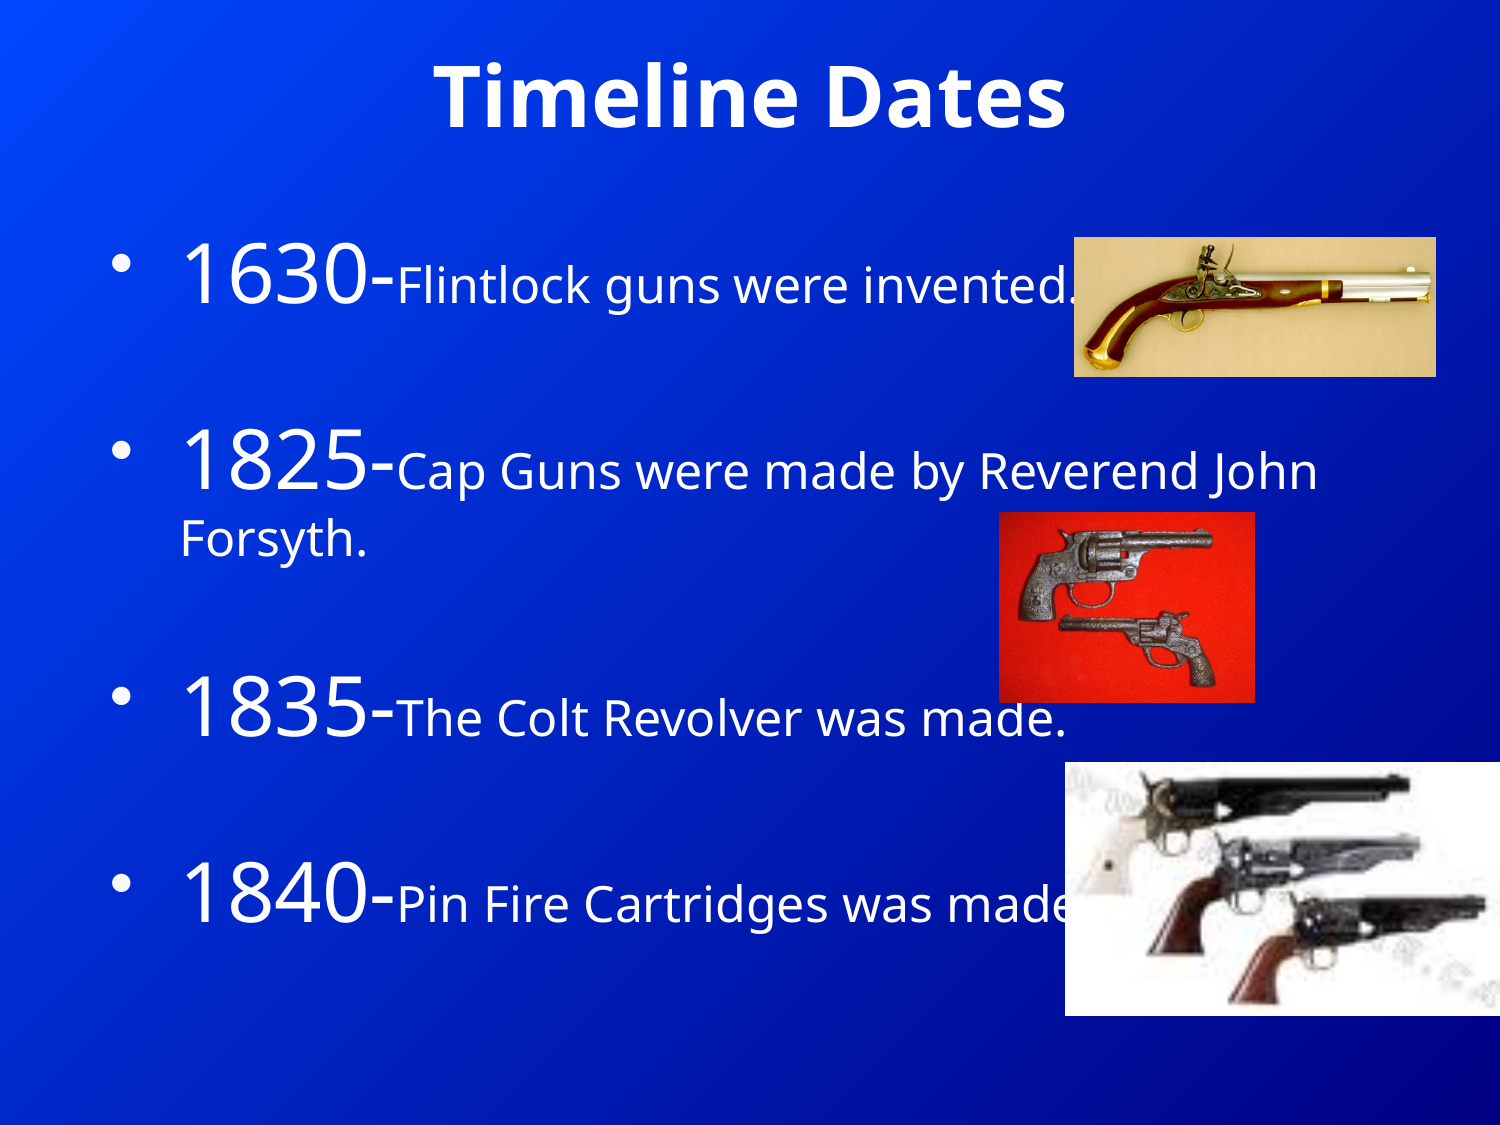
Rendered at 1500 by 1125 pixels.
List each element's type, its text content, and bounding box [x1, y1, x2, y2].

title Timeline Dates [75, 0, 1425, 188]
picture [999, 512, 1255, 704]
picture [1074, 237, 1436, 378]
list 1630-Flintlock guns were invented. 1825-Cap Guns were made by Reverend John Forsyth. 1835-The Colt Revolver was made. 1840-Pin Fire Cartridges was made. [75, 212, 1425, 985]
picture [1065, 762, 1500, 1016]
